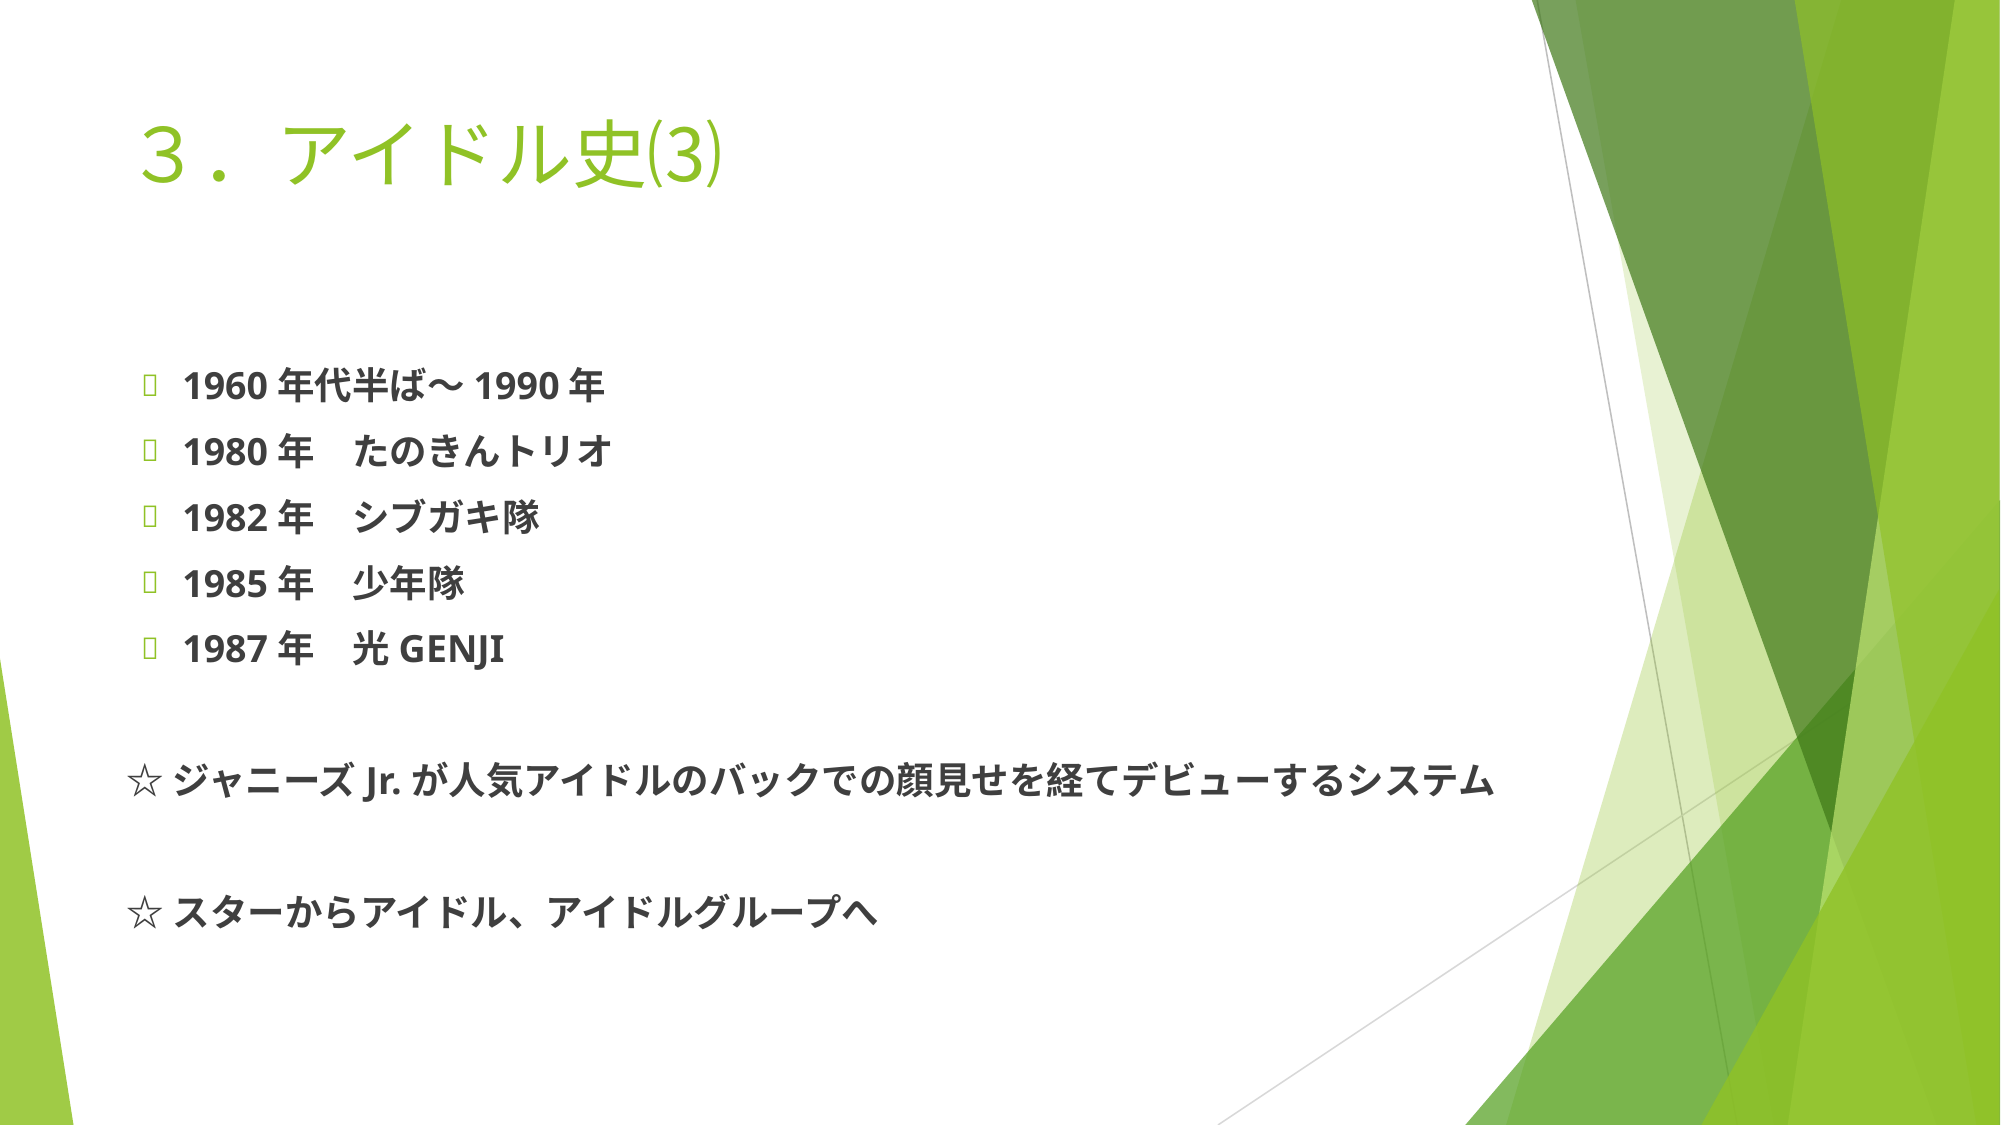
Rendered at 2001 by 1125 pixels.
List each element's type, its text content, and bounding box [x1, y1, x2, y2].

list 1960年代半ば～1990年 1980年 たのきんトリオ 1982年 シブガキ隊 1985年 少年隊 1987年 光GENJI ☆ジャニーズJr.が人気アイドルのバックでの顔見せを経てデビューするシステム ☆スターからアイドル、アイドルグループへ [111, 354, 1522, 992]
title ３．アイドル史⑶ [111, 99, 1522, 317]
